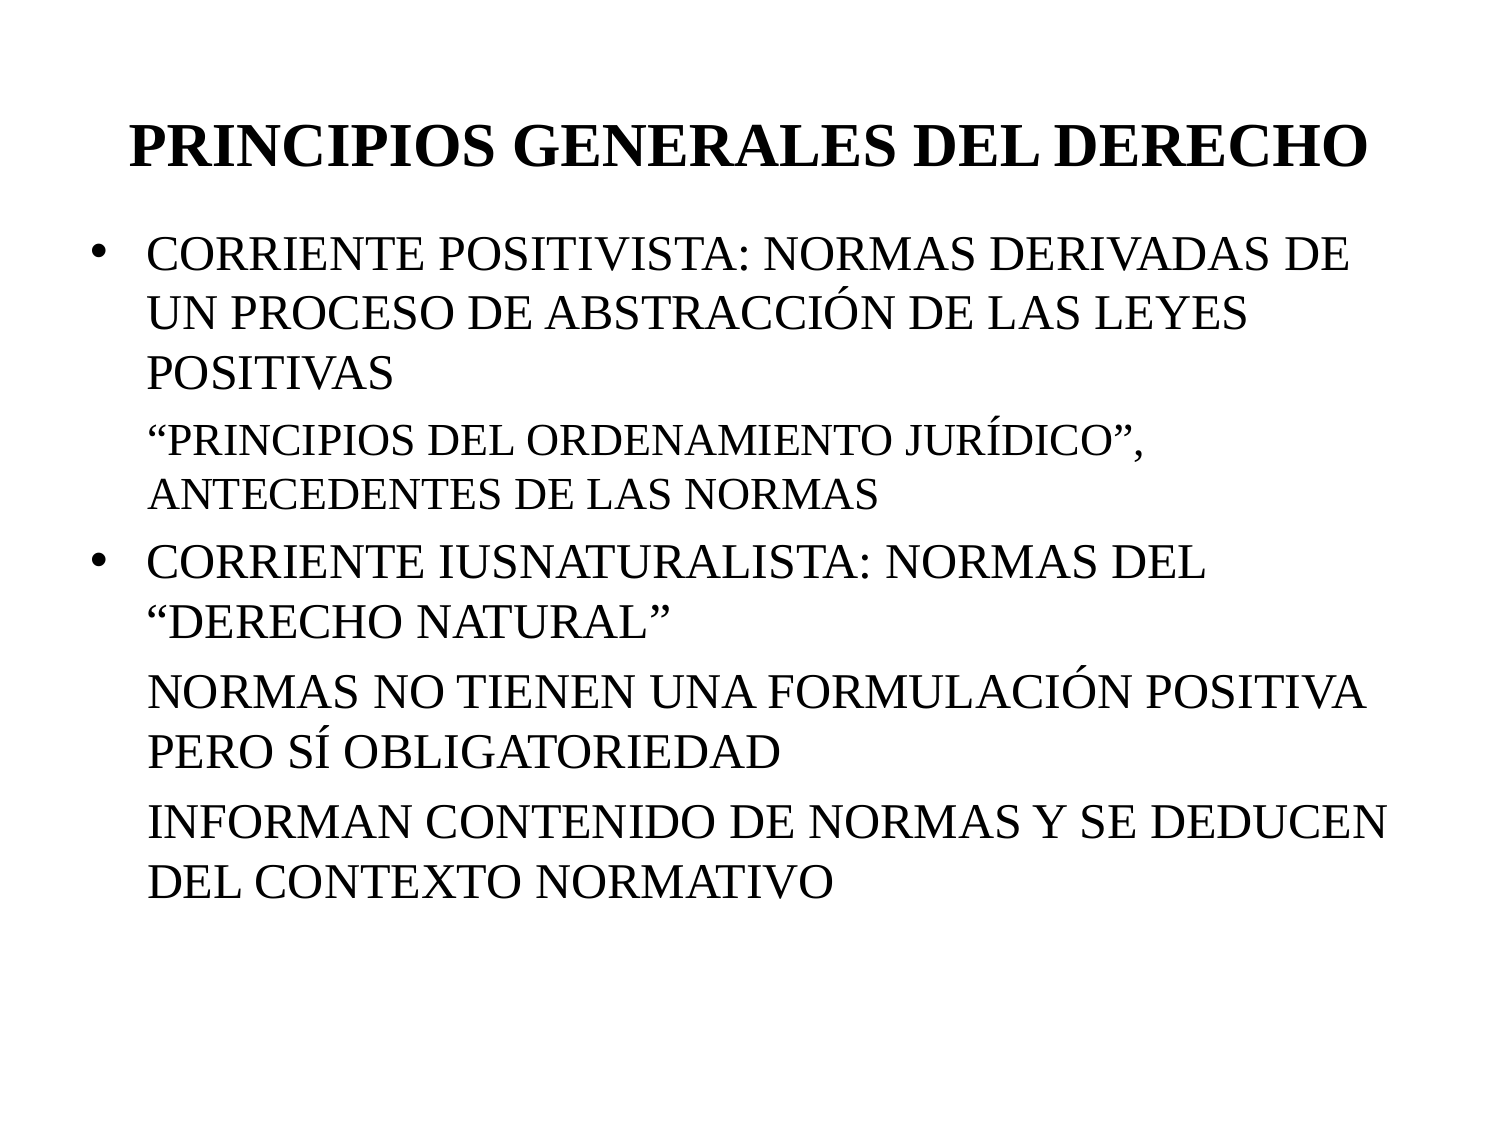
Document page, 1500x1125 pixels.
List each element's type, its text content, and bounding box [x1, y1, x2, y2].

list CORRIENTE POSITIVISTA: NORMAS DERIVADAS DE UN PROCESO DE ABSTRACCIÓN DE LAS LEYES POSITIVAS “PRINCIPIOS DEL ORDENAMIENTO JURÍDICO”, ANTECEDENTES DE LAS NORMAS CORRIENTE IUSNATURALISTA: NORMAS DEL “DERECHO NATURAL” NORMAS NO TIENEN UNA FORMULACIÓN POSITIVA PERO SÍ OBLIGATORIEDAD INFORMAN CONTENIDO DE NORMAS Y SE DEDUCEN DEL CONTEXTO NORMATIVO [75, 212, 1425, 922]
title PRINCIPIOS GENERALES DEL DERECHO [75, 62, 1425, 212]
